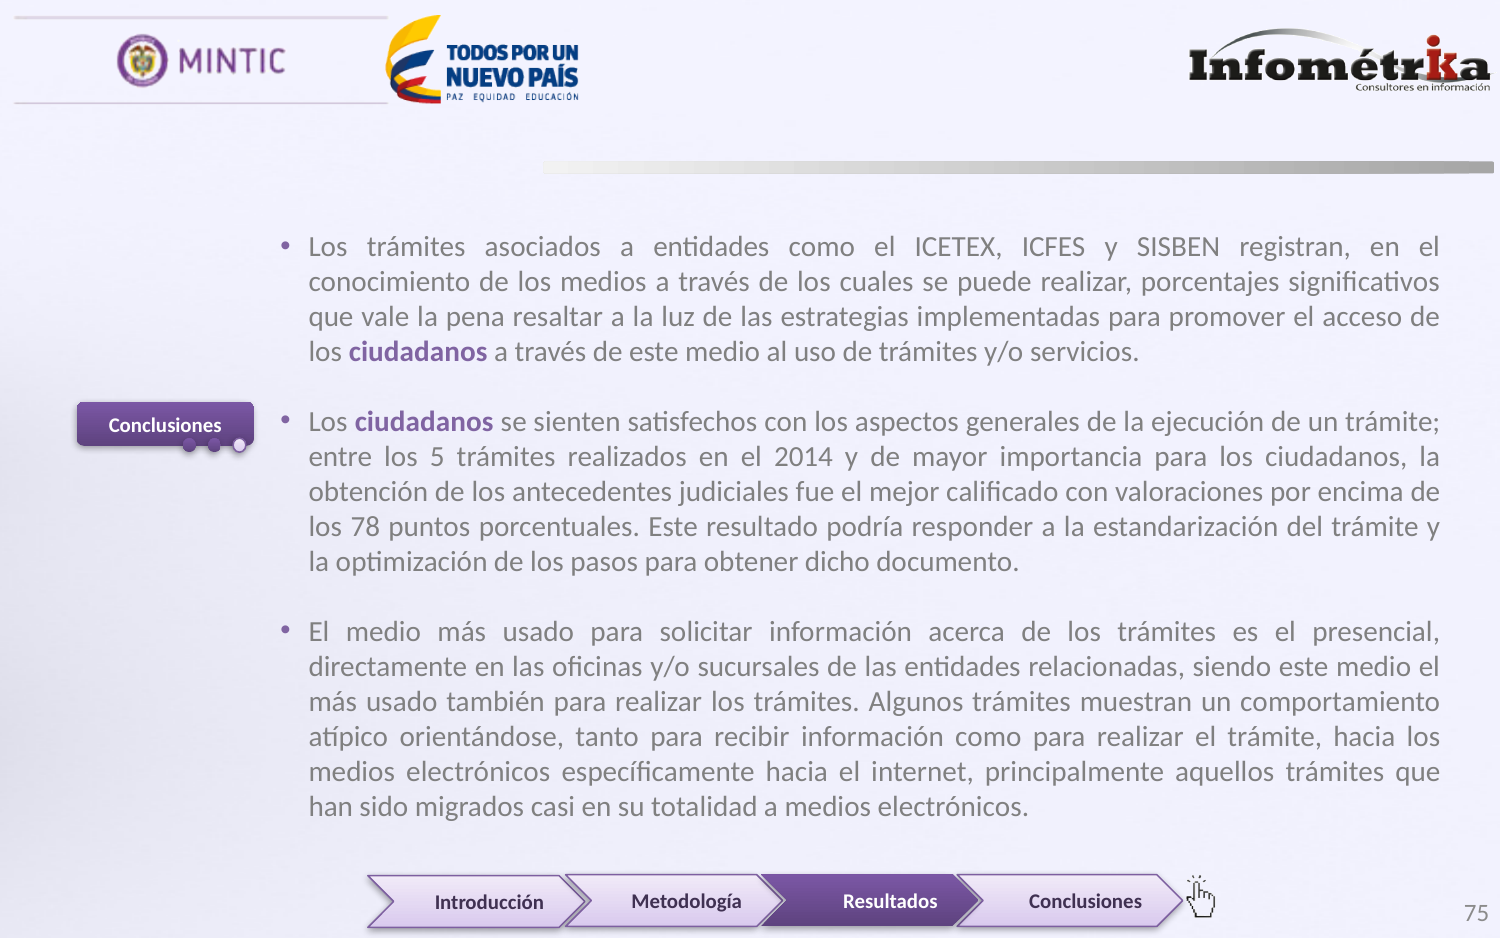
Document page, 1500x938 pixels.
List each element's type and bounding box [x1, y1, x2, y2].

text_box [76, 401, 254, 453]
picture [0, 0, 1500, 938]
text_box [265, 185, 1456, 928]
slide_number [1154, 886, 1500, 936]
